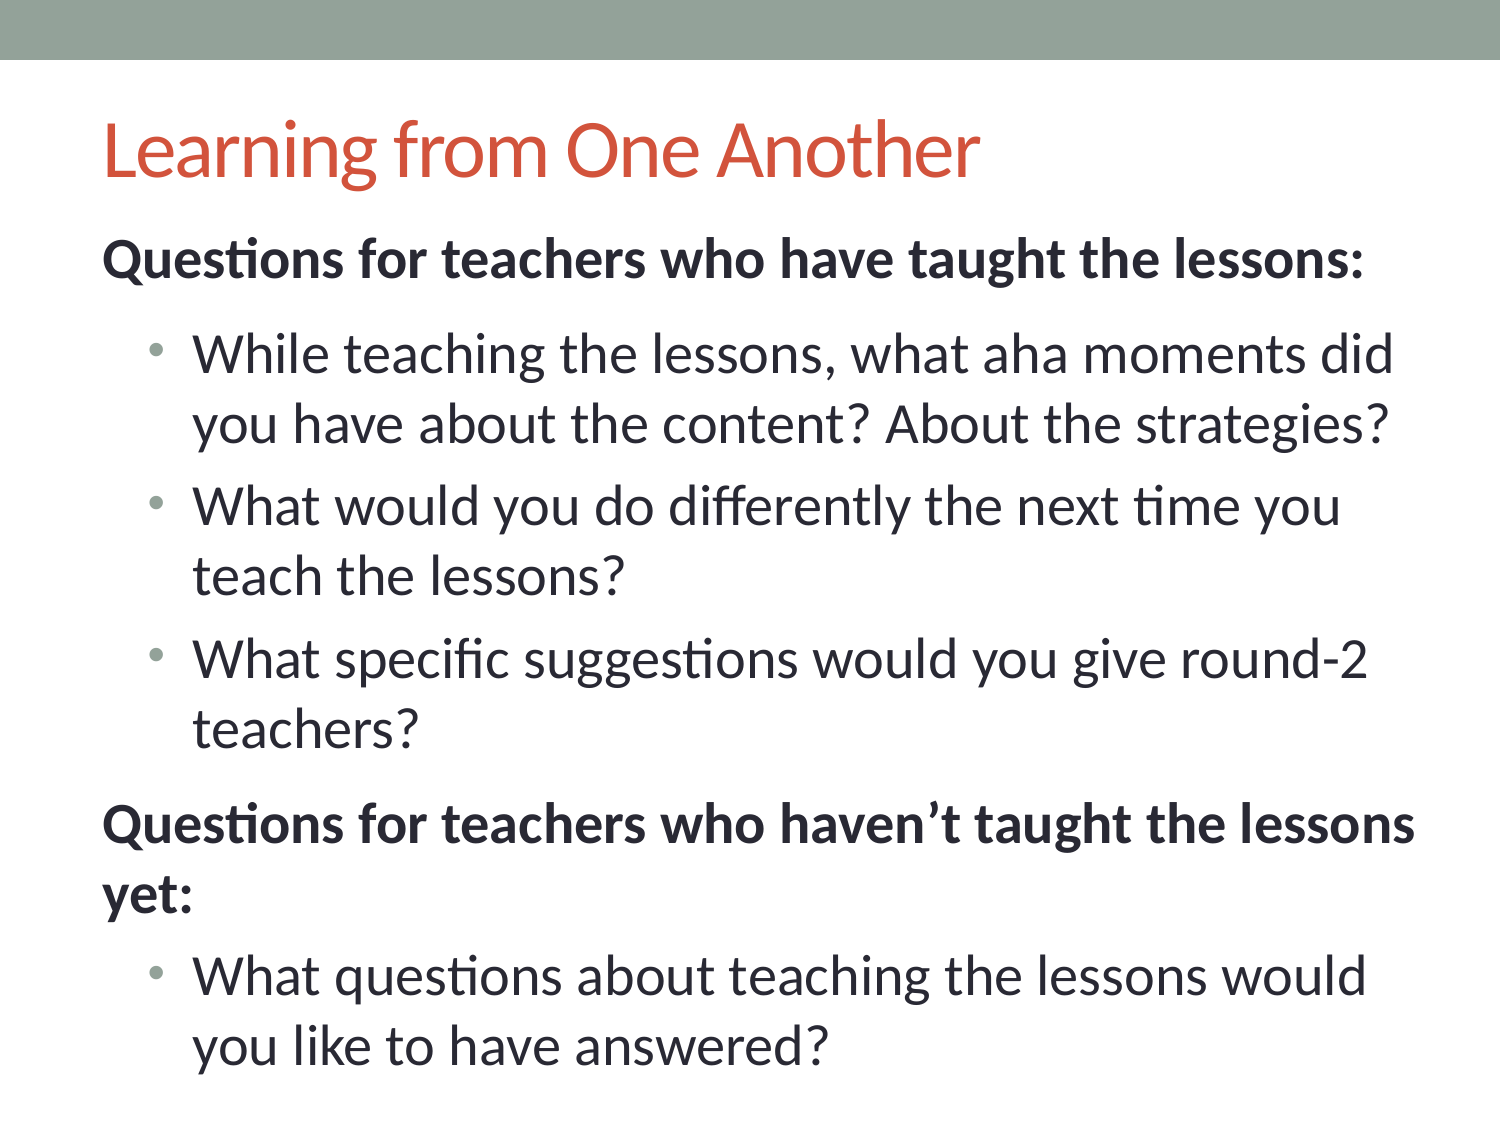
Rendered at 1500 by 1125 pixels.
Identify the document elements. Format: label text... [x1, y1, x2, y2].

title Learning from One Another [87, 62, 1413, 212]
list Questions for teachers who have taught the lessons: While teaching the lessons, what aha moments did you have about the content? About the strategies? What would you do differently the next time you teach the lessons? What specific suggestions would you give round-2 teachers? Questions for teachers who haven’t taught the lessons yet: What questions about teaching the lessons would you like to have answered? [87, 212, 1463, 1100]
